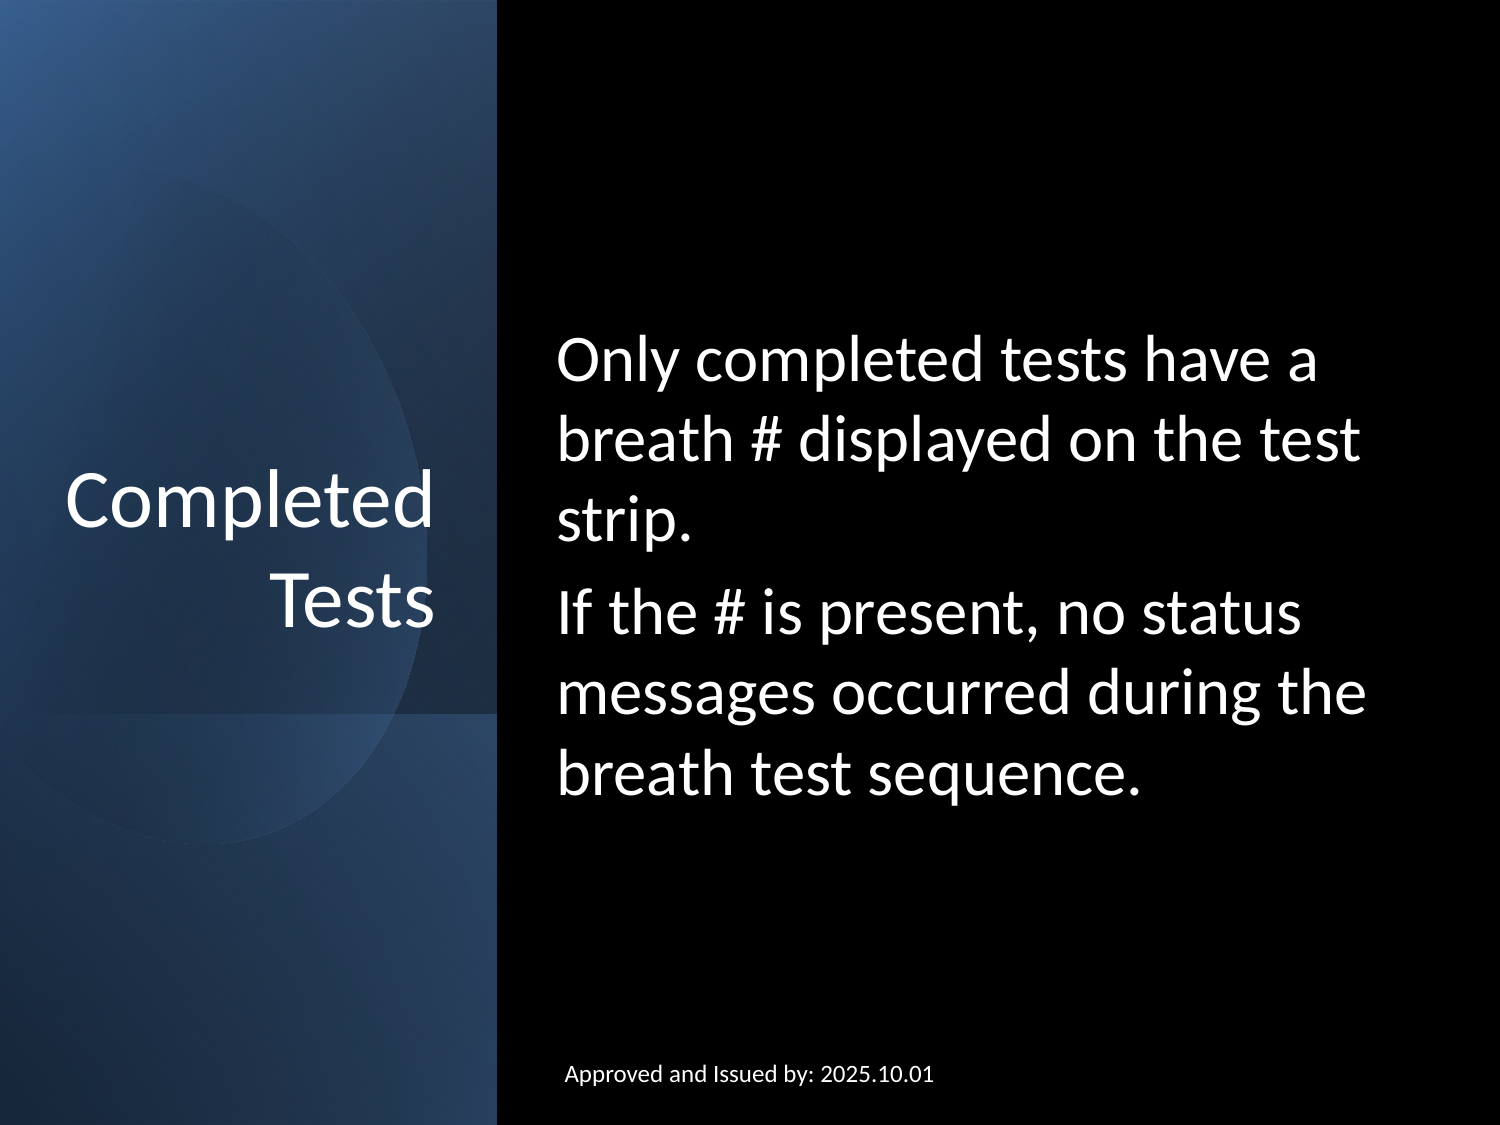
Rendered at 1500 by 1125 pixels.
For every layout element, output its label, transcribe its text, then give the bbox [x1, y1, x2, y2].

title Completed Tests [37, 96, 452, 652]
text_box [499, 0, 1500, 1125]
text_box [0, 0, 499, 1125]
footer Approved and Issued by: 2025.10.01 [512, 1042, 988, 1103]
list Only completed tests have a breath # displayed on the test strip. If the # is present, no status messages occurred during the breath test sequence. [541, 106, 1463, 1017]
